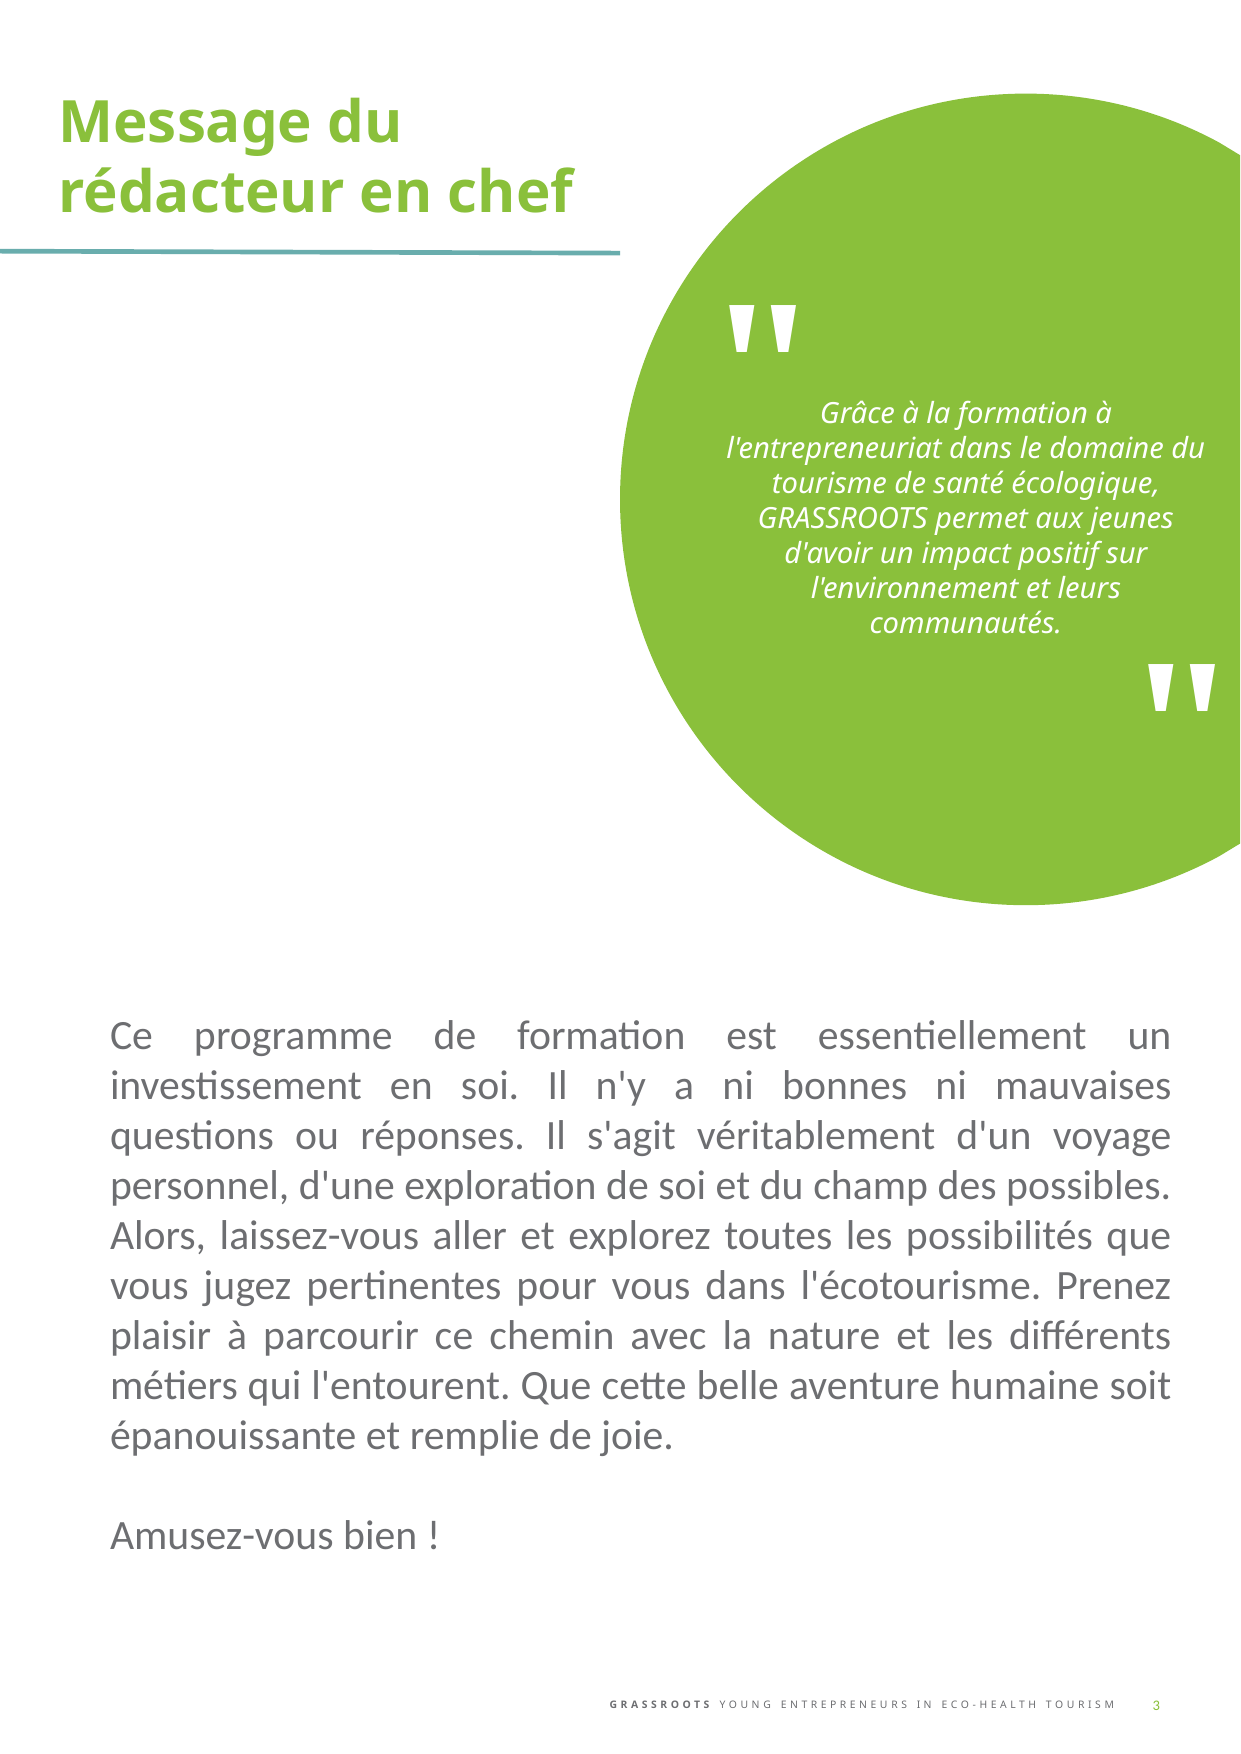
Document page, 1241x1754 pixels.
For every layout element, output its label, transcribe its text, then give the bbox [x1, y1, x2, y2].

slide_number 3 [1125, 1666, 1187, 1743]
list " [692, 229, 1021, 383]
list " [1234, 587, 1241, 761]
list Ce programme de formation est essentiellement un investissement en soi. Il n'y a ni bonnes ni mauvaises questions ou réponses. Il s'agit véritablement d'un voyage personnel, d'une exploration de soi et du champ des possibles. Alors, laissez-vous aller et explorez toutes les possibilités que vous jugez pertinentes pour vous dans l'écotourisme. Prenez plaisir à parcourir ce chemin avec la nature et les différents métiers qui l'entourent. Que cette belle aventure humaine soit épanouissante et remplie de joie. Amusez-vous bien ! [94, 999, 1187, 1565]
list Grâce à la formation à l'entrepreneuriat dans le domaine du tourisme de santé écologique, GRASSROOTS permet aux jeunes d'avoir un impact positif sur l'environnement et leurs communautés. [698, 252, 1234, 817]
list Message du rédacteur en chef [43, 77, 717, 187]
